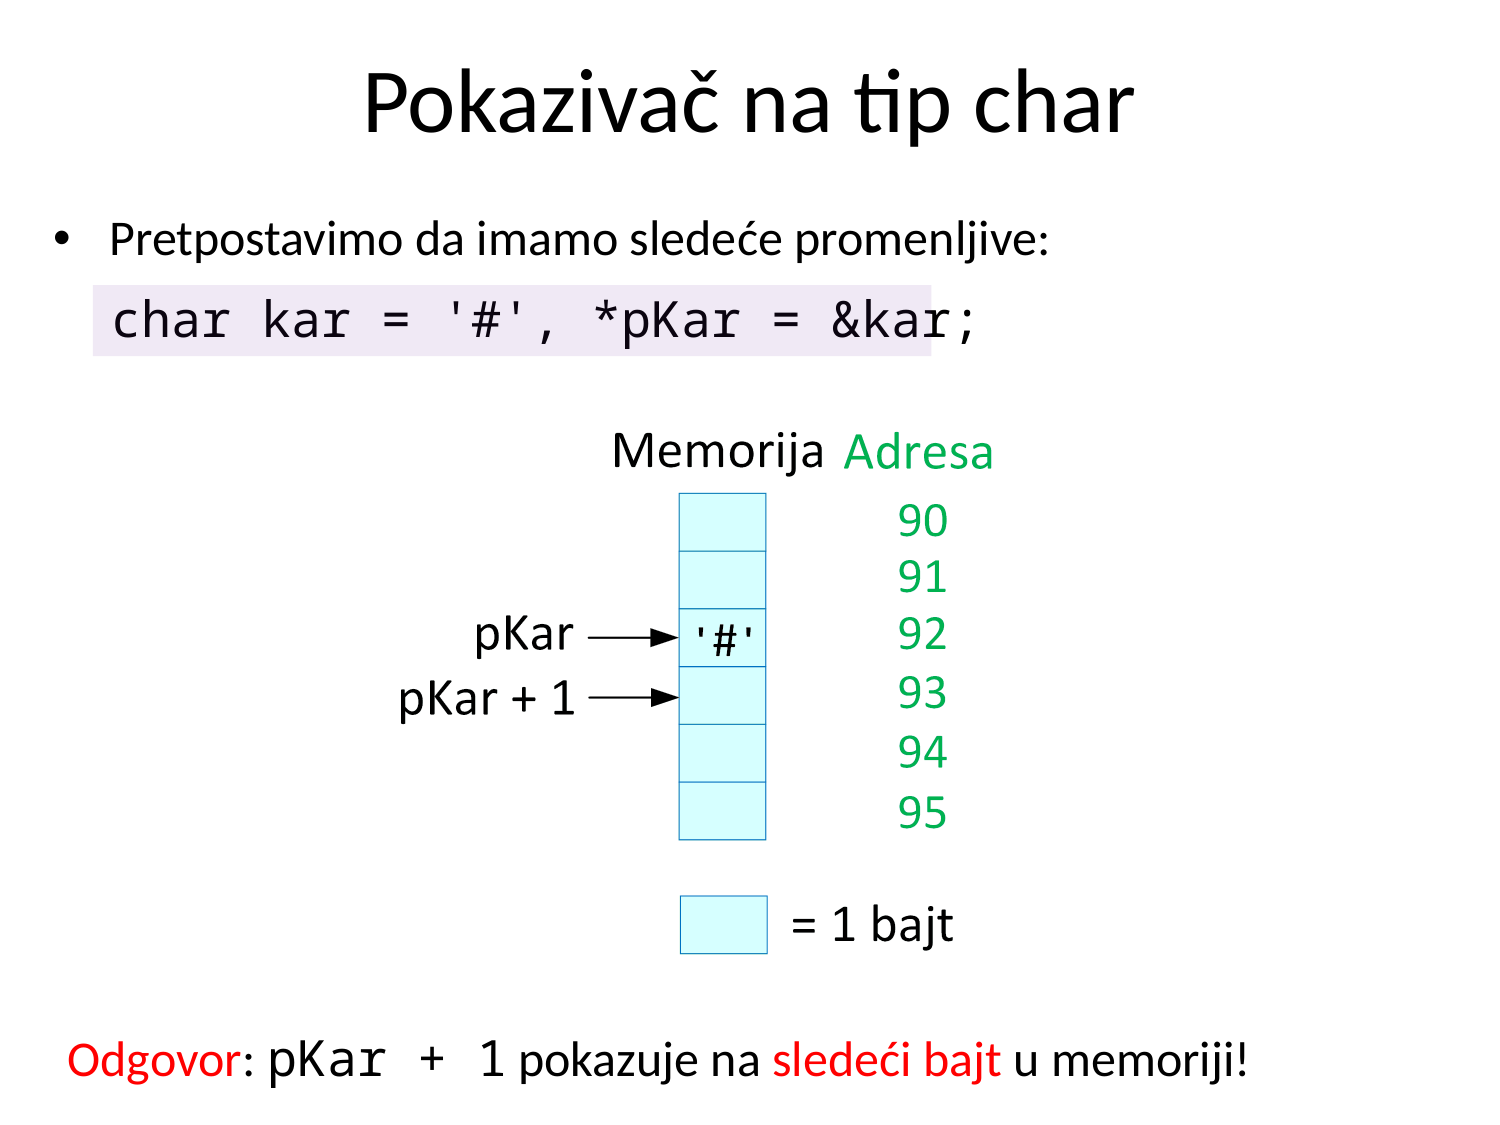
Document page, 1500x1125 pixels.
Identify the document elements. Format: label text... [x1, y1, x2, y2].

text_box [91, 283, 934, 358]
text_box Odgovor: pKar + 1 pokazuje na sledeći bajt u memoriji! [53, 1023, 1306, 1113]
picture [368, 401, 1023, 984]
title Pokazivač na tip char [112, 2, 1388, 190]
text_box Pretpostavimo da imamo sledeće promenljive: char kar = '#', *pKar = &kar; [38, 202, 1436, 381]
